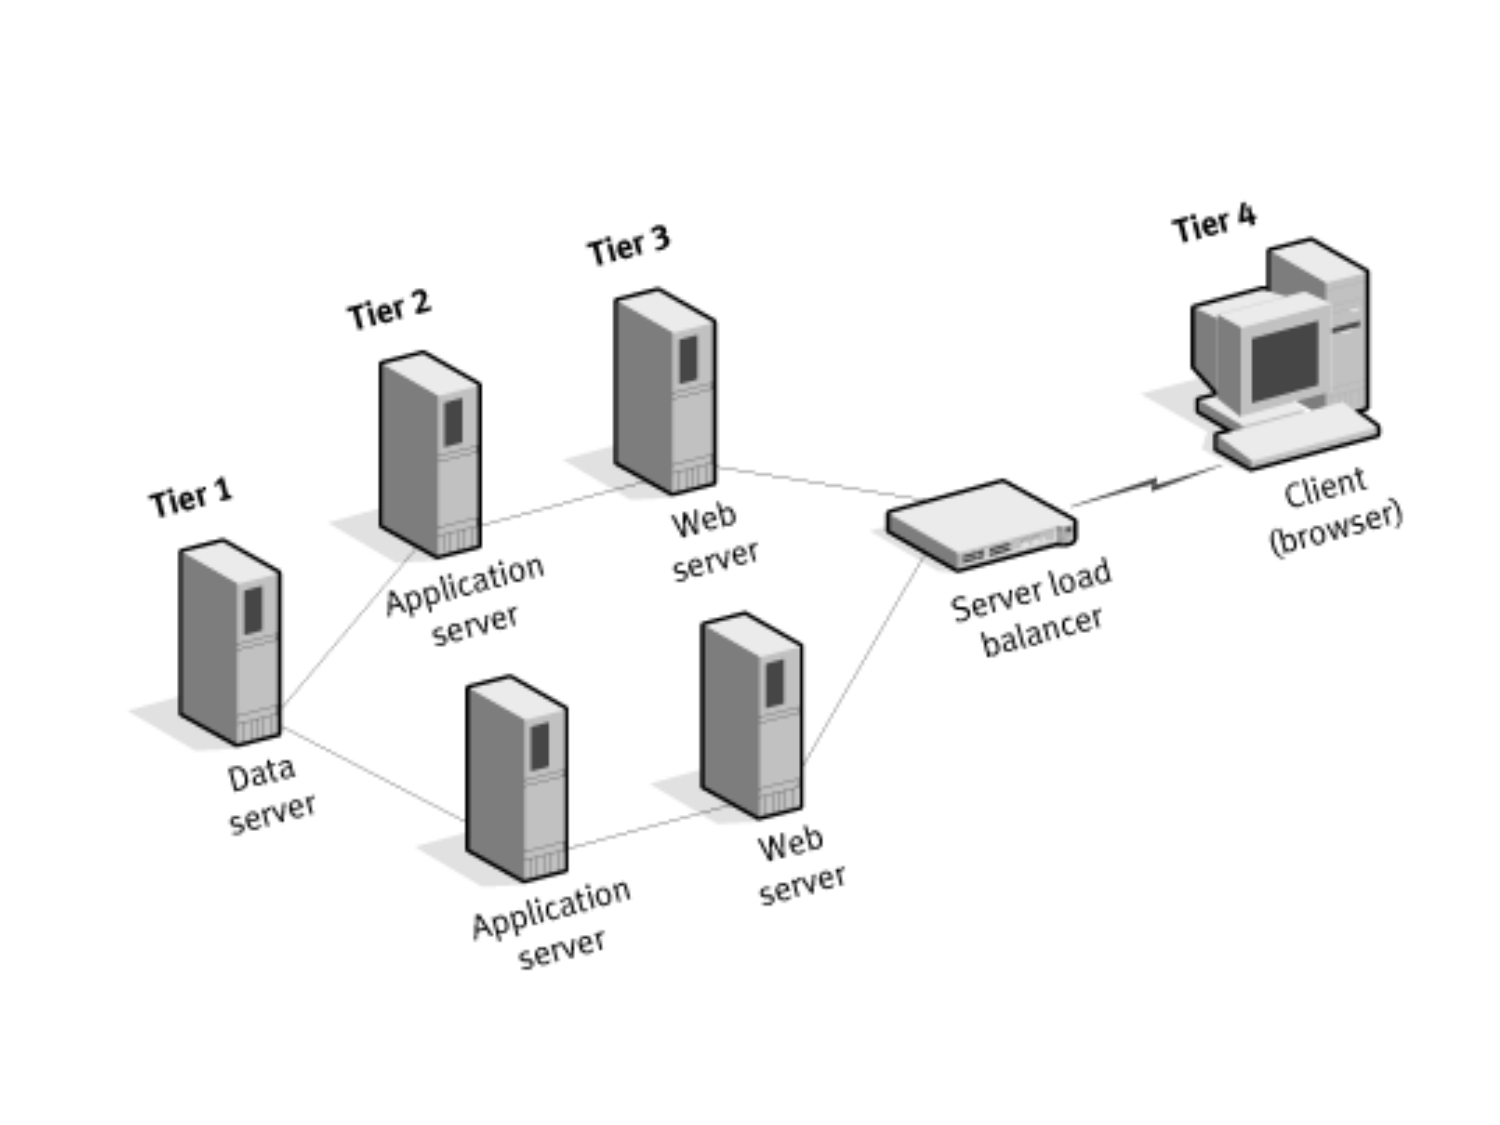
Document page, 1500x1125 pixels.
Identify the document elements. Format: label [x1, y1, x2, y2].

picture [123, 195, 1409, 977]
